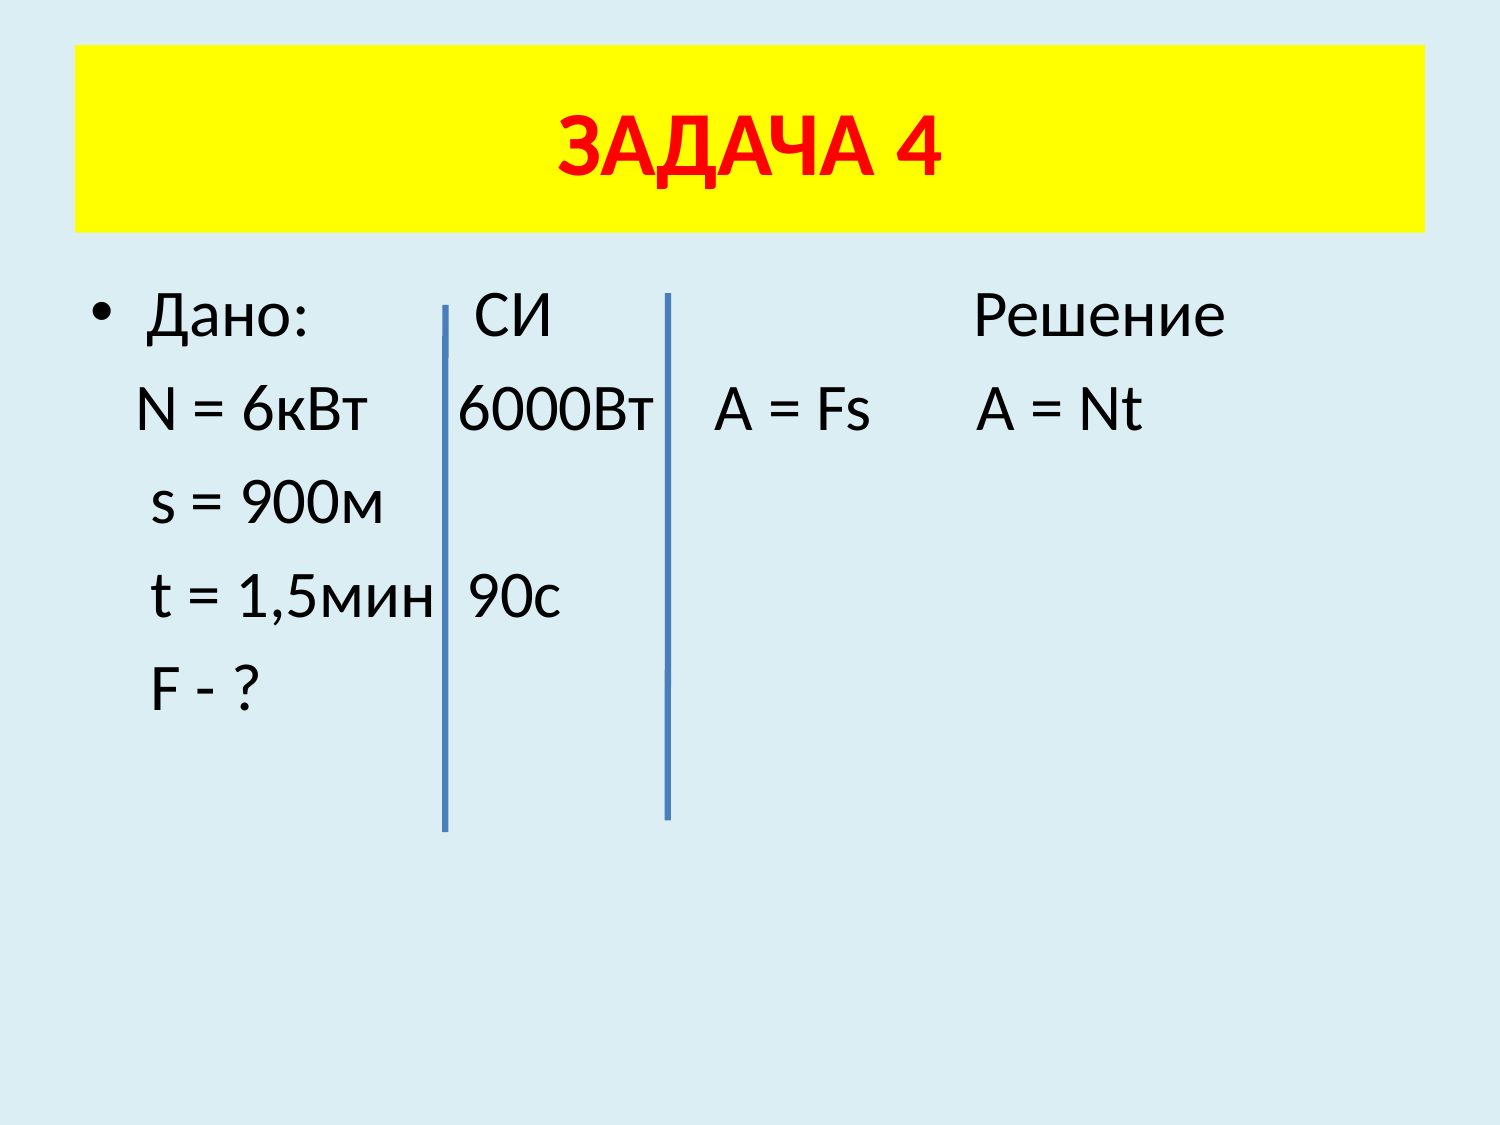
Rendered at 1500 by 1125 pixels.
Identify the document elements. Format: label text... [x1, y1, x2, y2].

title ЗАДАЧА 4 [75, 45, 1425, 233]
list Дано: СИ Решение N = 6кВт 6000Вт A = Fs A = Nt s = 900м t = 1,5мин 90с F - ? [75, 262, 1425, 1005]
